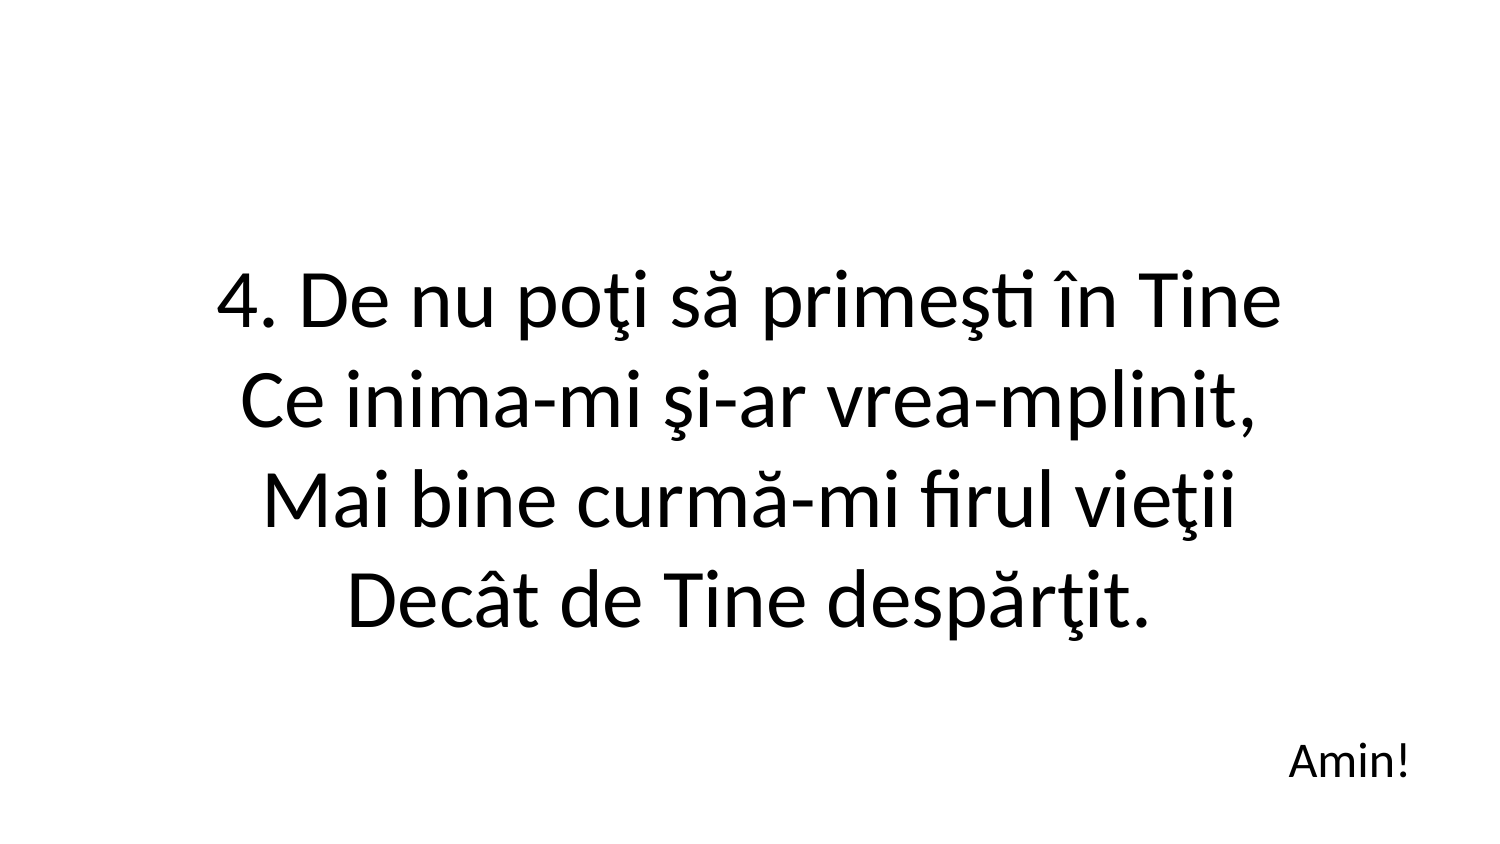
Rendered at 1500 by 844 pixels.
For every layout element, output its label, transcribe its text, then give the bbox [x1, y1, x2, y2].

text_box Amin! [1273, 674, 1427, 795]
text_box 4. De nu poţi să primeşti în Tine Ce inima-mi şi-ar vrea-mplinit, Mai bine curmă-mi firul vieţii Decât de Tine despărţit. [201, 192, 1299, 652]
